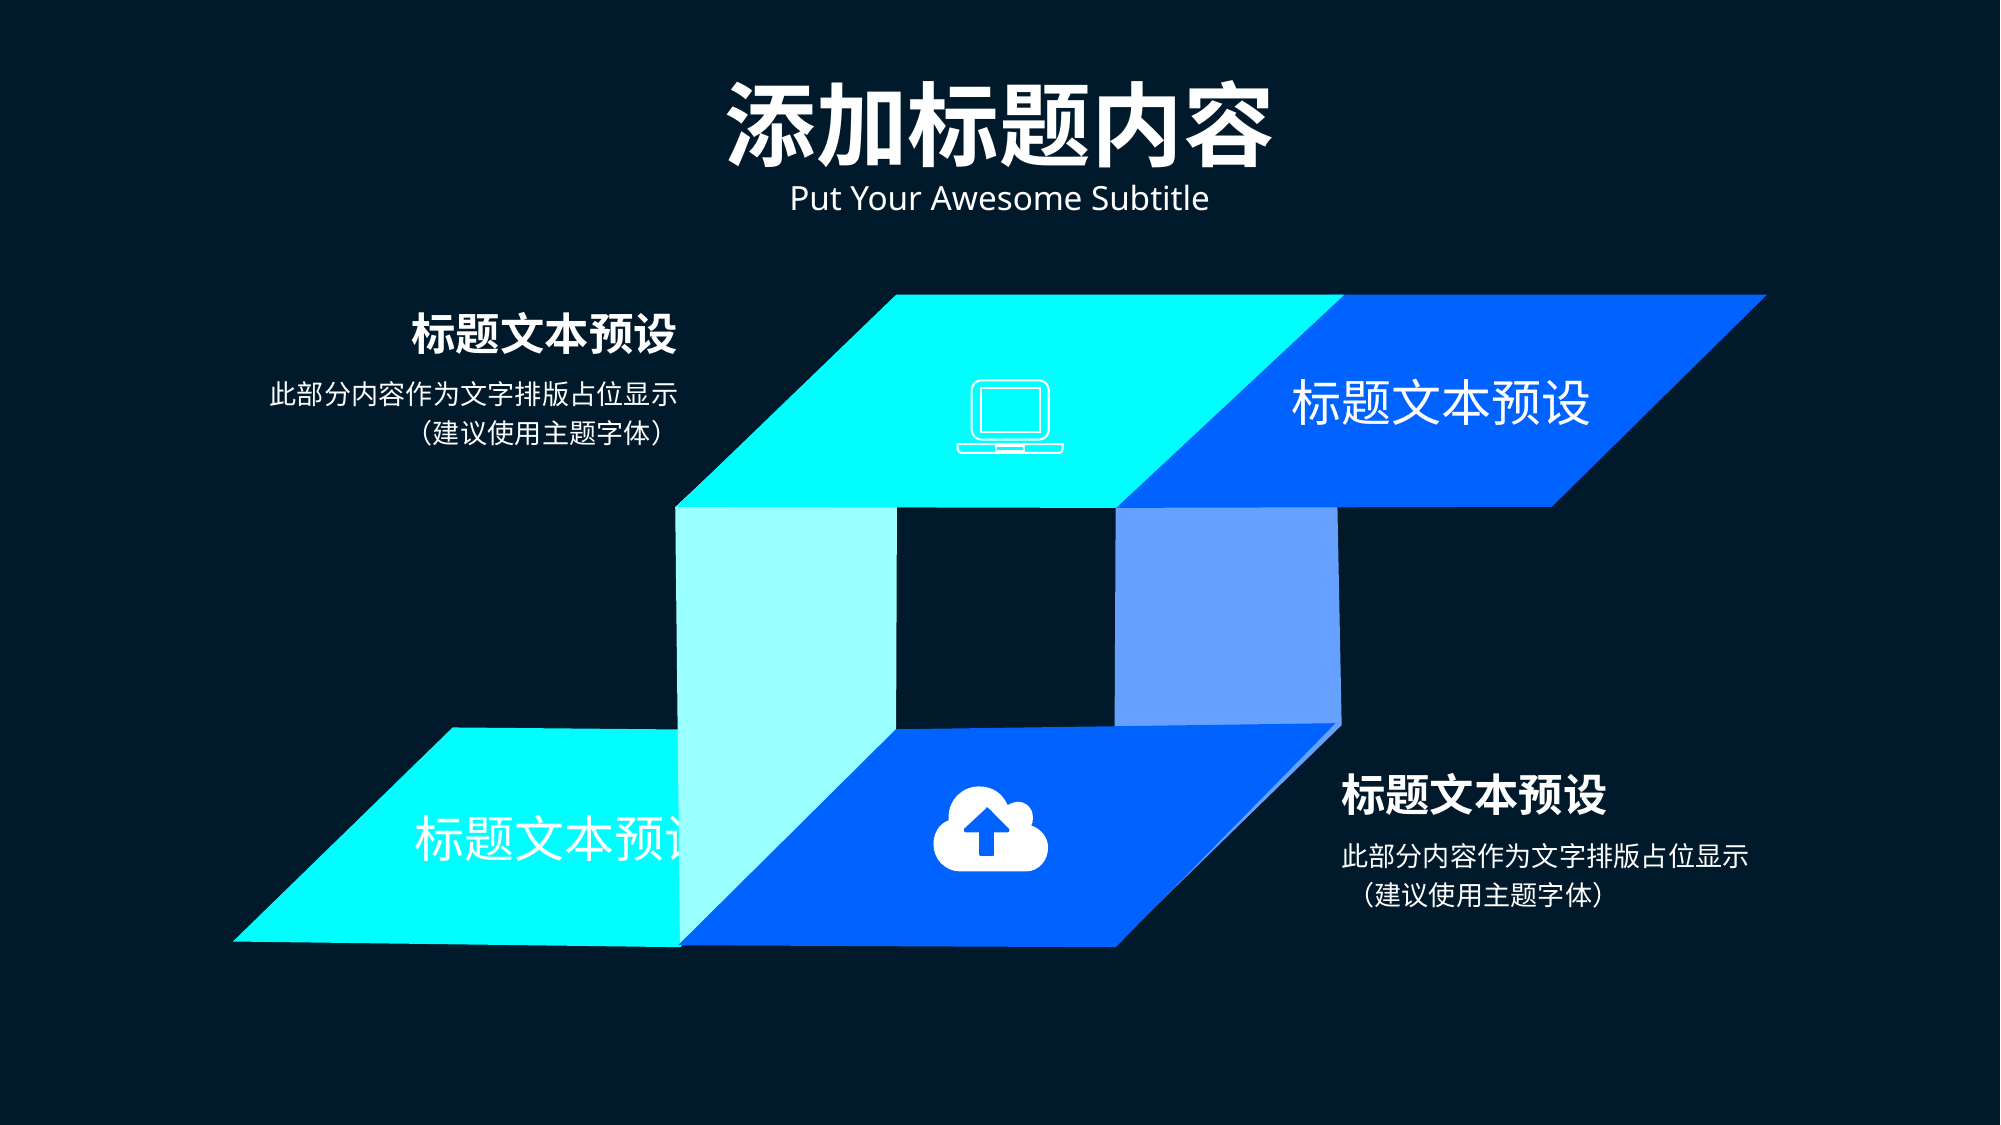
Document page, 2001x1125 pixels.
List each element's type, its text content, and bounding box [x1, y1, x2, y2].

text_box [676, 294, 1345, 508]
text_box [678, 723, 1336, 948]
text_box 标题文本预设 [230, 726, 682, 949]
text_box [1113, 509, 1343, 733]
text_box 添加标题内容 [709, 60, 1291, 185]
text_box [674, 504, 898, 858]
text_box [269, 295, 679, 450]
text_box Put Your Awesome Subtitle [774, 169, 1226, 225]
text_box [1341, 756, 1751, 912]
text_box 标题文本预设 [1112, 293, 1770, 509]
